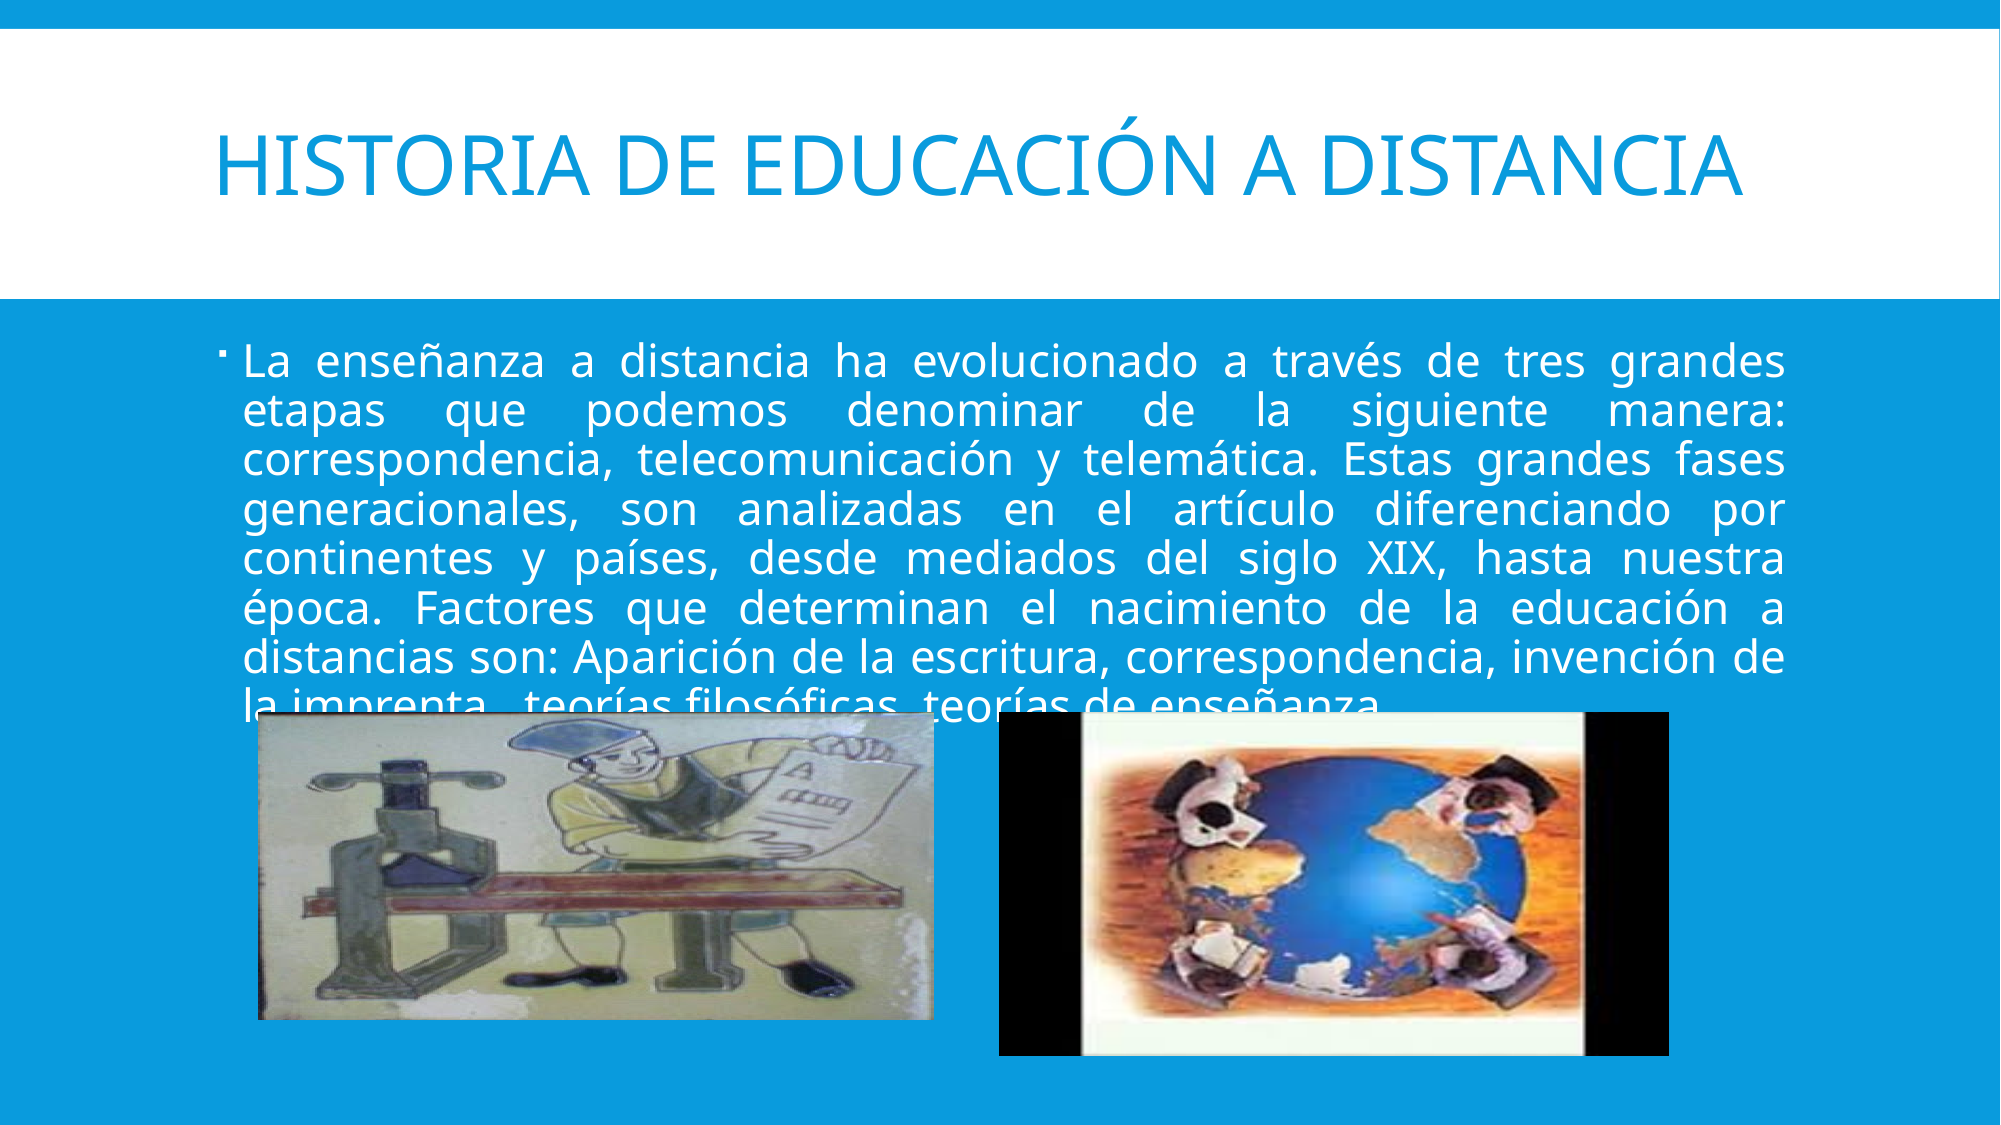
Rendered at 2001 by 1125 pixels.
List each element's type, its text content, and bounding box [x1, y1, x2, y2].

picture [999, 712, 1668, 1055]
picture [258, 712, 934, 1019]
list La enseñanza a distancia ha evolucionado a través de tres grandes etapas que podemos denominar de la siguiente manera: correspondencia, telecomunicación y telemática. Estas grandes fases generacionales, son analizadas en el artículo diferenciando por continentes y países, desde mediados del siglo XIX, hasta nuestra época. Factores que determinan el nacimiento de la educación a distancias son: Aparición de la escritura, correspondencia, invención de la imprenta , teorías filosóficas, teorías de enseñanza. [197, 329, 1803, 1020]
title HISTORIA DE EDUCACIÓN A DISTANCIA [197, 46, 1803, 295]
